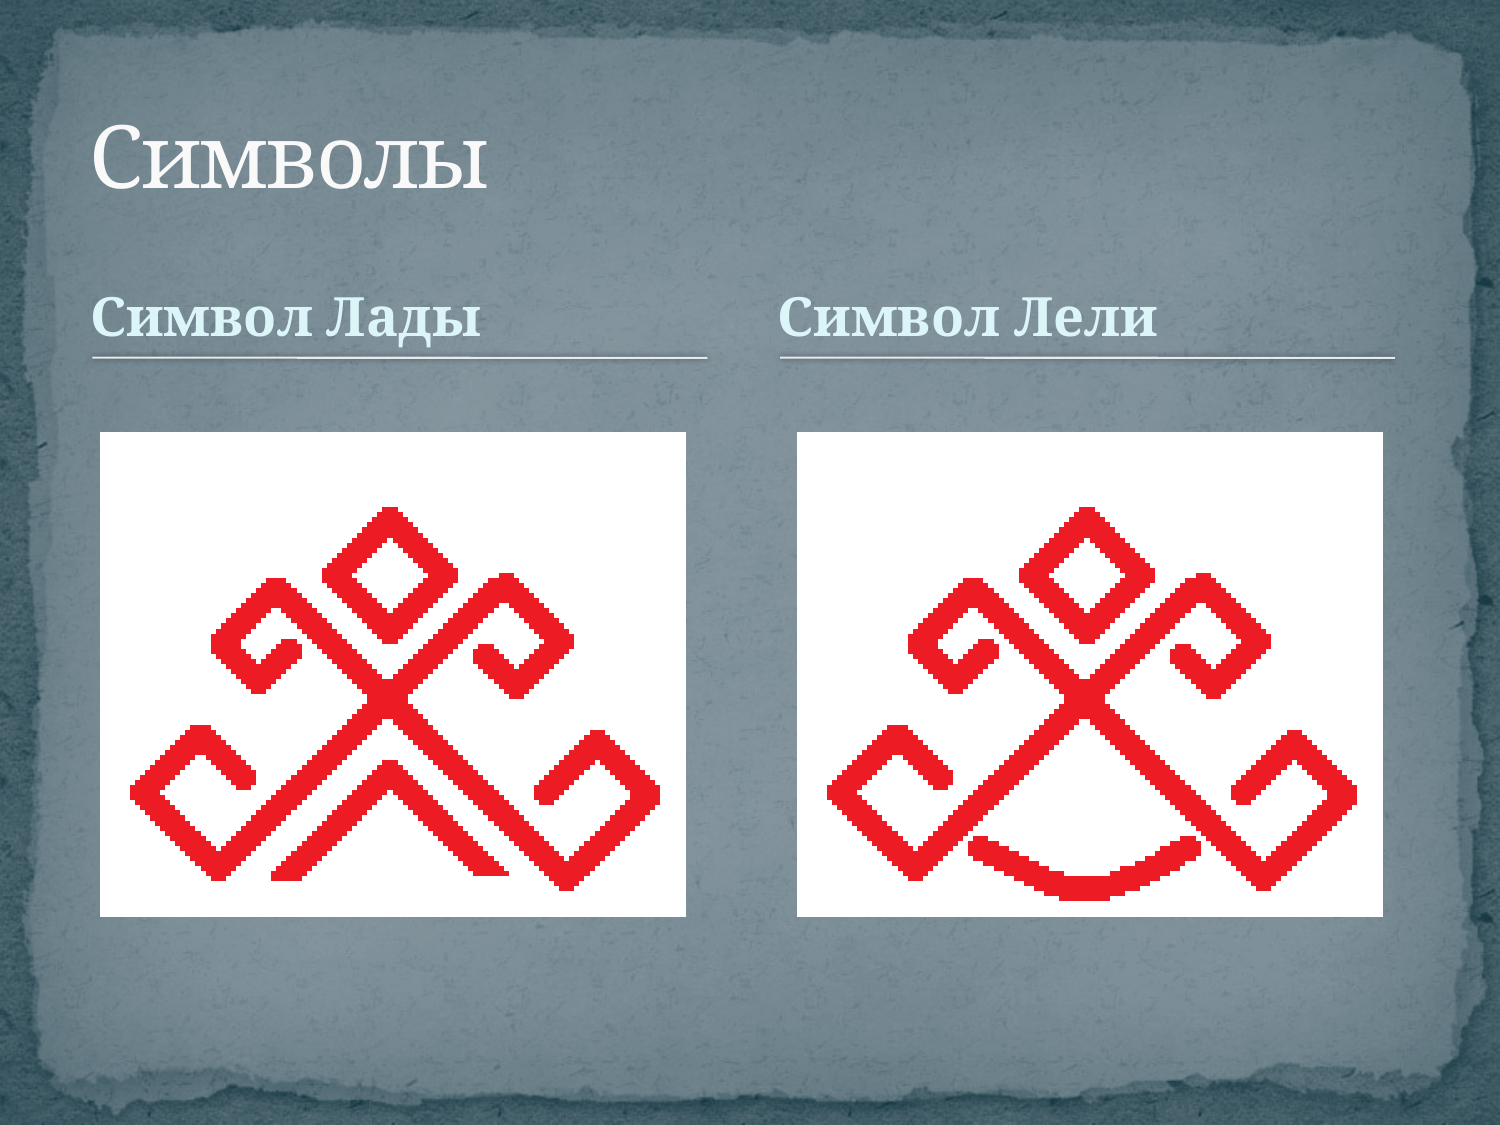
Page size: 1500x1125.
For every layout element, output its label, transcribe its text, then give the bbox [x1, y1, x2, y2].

list Символ Лели [760, 228, 1427, 357]
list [102, 434, 685, 915]
title Символы [74, 25, 1425, 213]
list Символ Лады [73, 228, 740, 357]
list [799, 434, 1382, 915]
